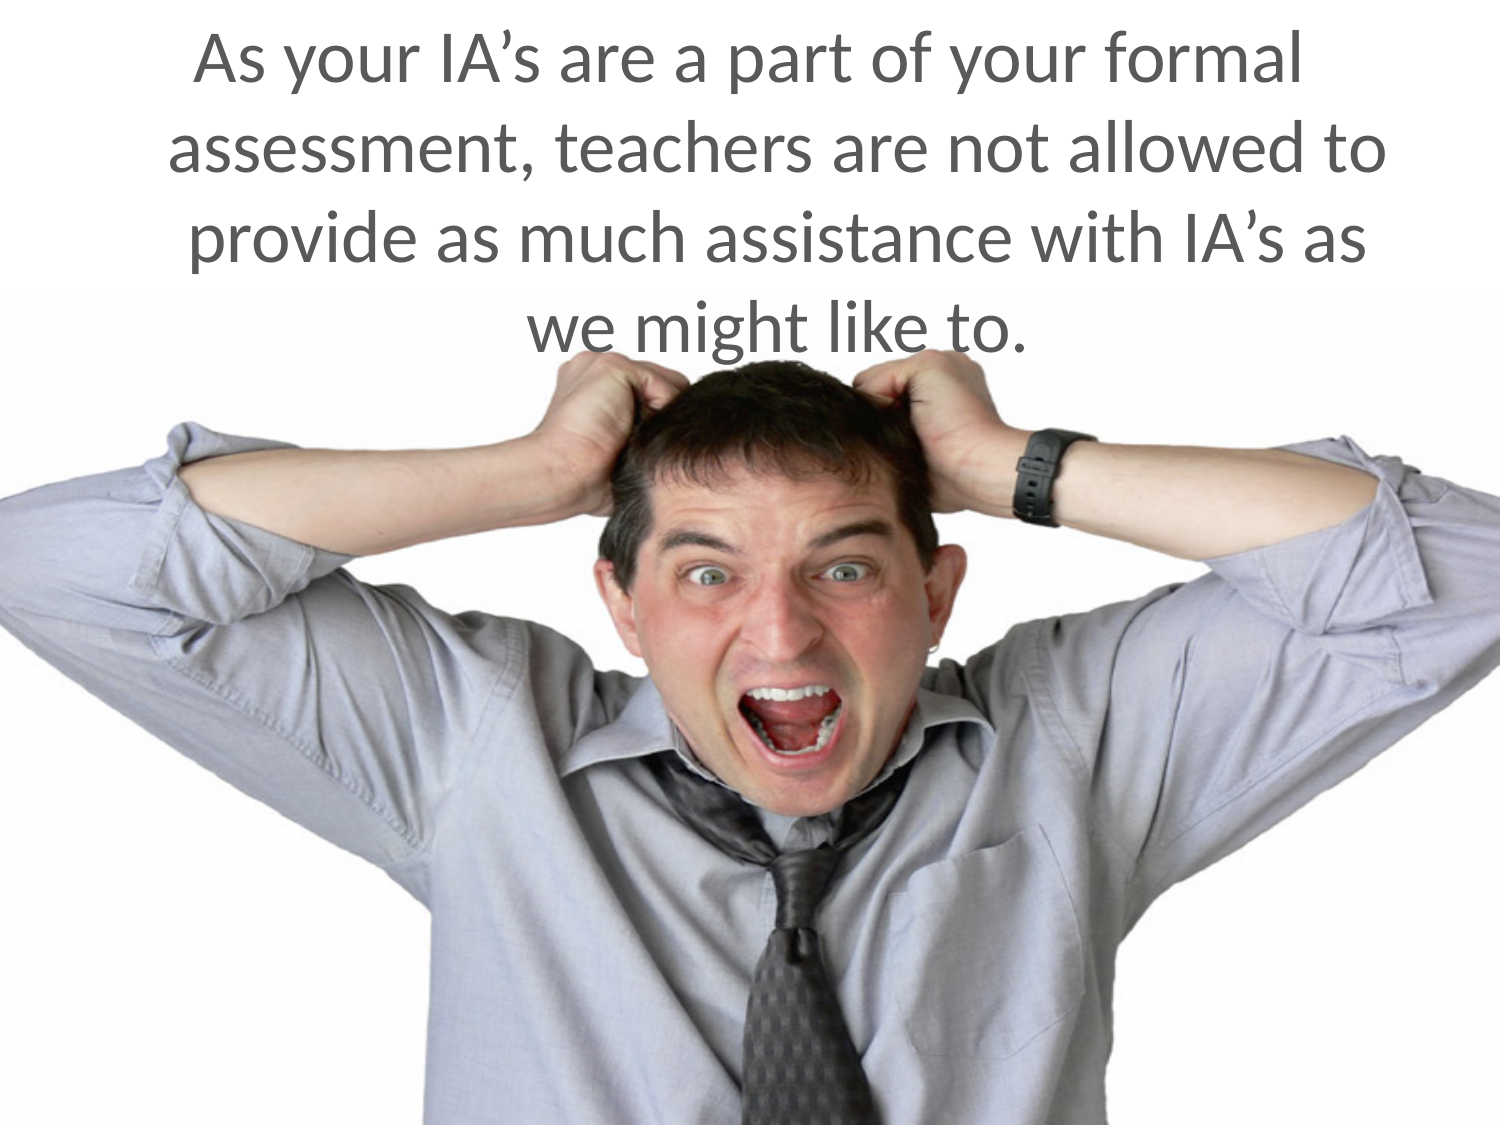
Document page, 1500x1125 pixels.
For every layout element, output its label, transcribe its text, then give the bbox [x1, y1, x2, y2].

list As your IA’s are a part of your formal assessment, teachers are not allowed to provide as much assistance with IA’s as we might like to. [75, 0, 1425, 291]
picture [0, 292, 1500, 1125]
